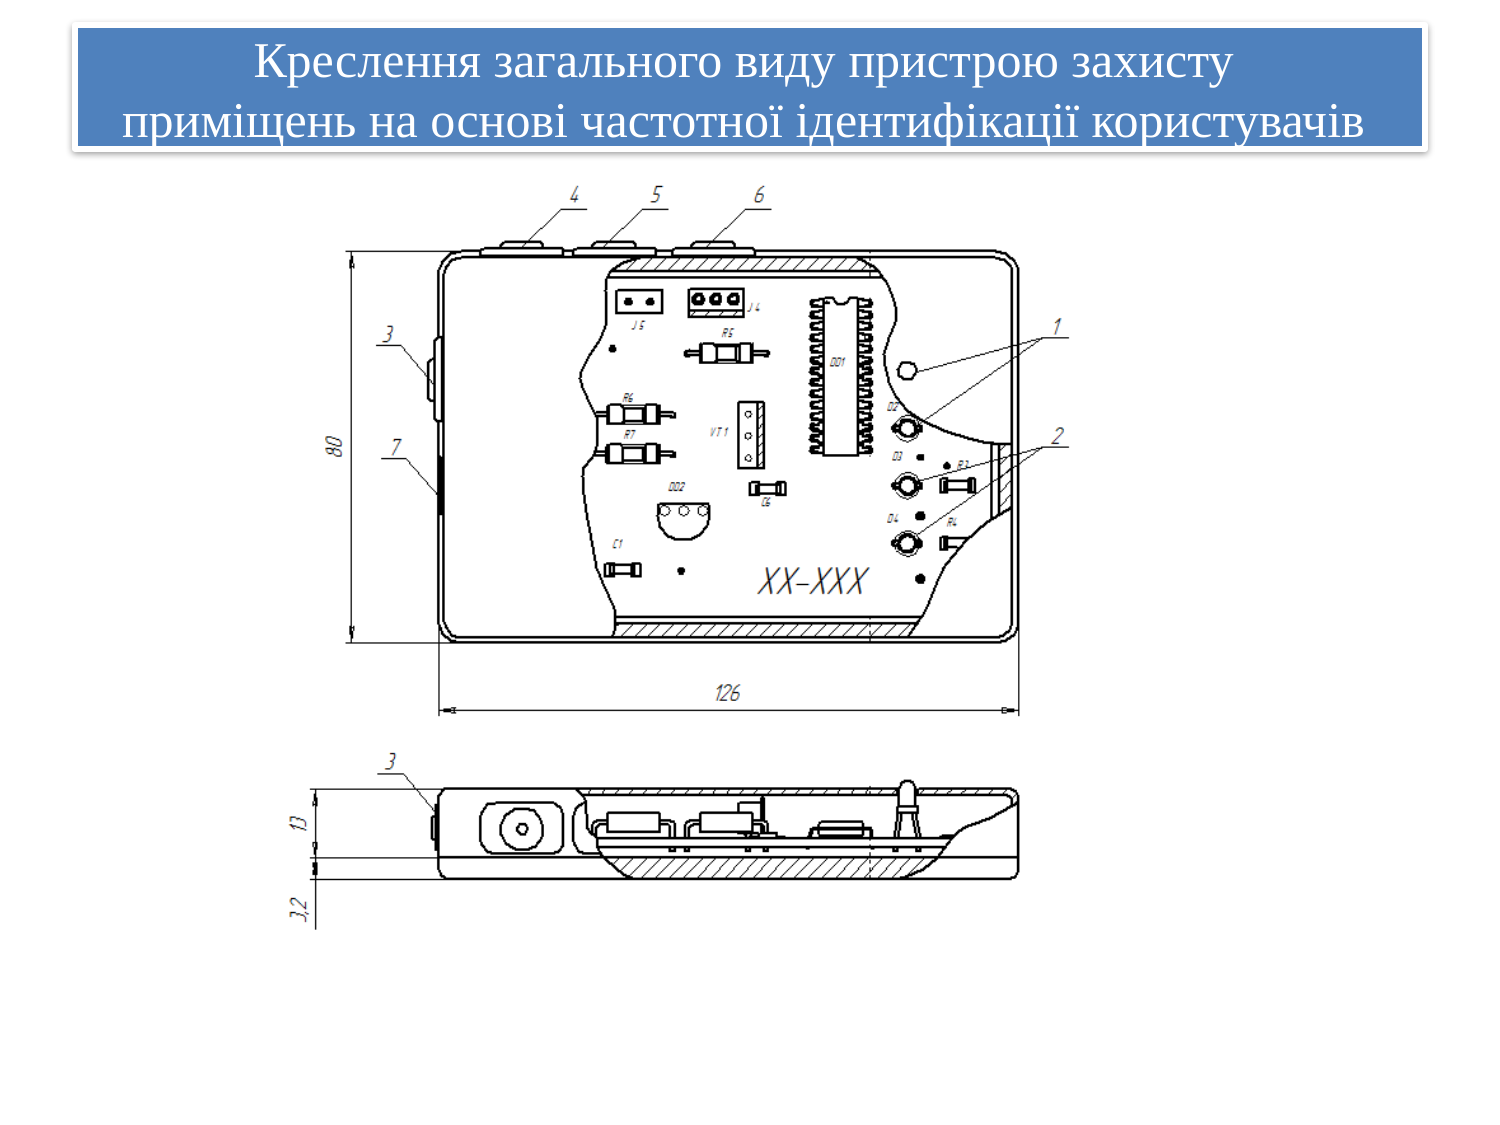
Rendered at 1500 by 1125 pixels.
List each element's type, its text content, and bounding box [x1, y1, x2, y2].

title Креслення загального виду пристрою захисту приміщень на основі частотної ідентифікації користувачів [72, 22, 1428, 152]
picture [277, 172, 1093, 955]
